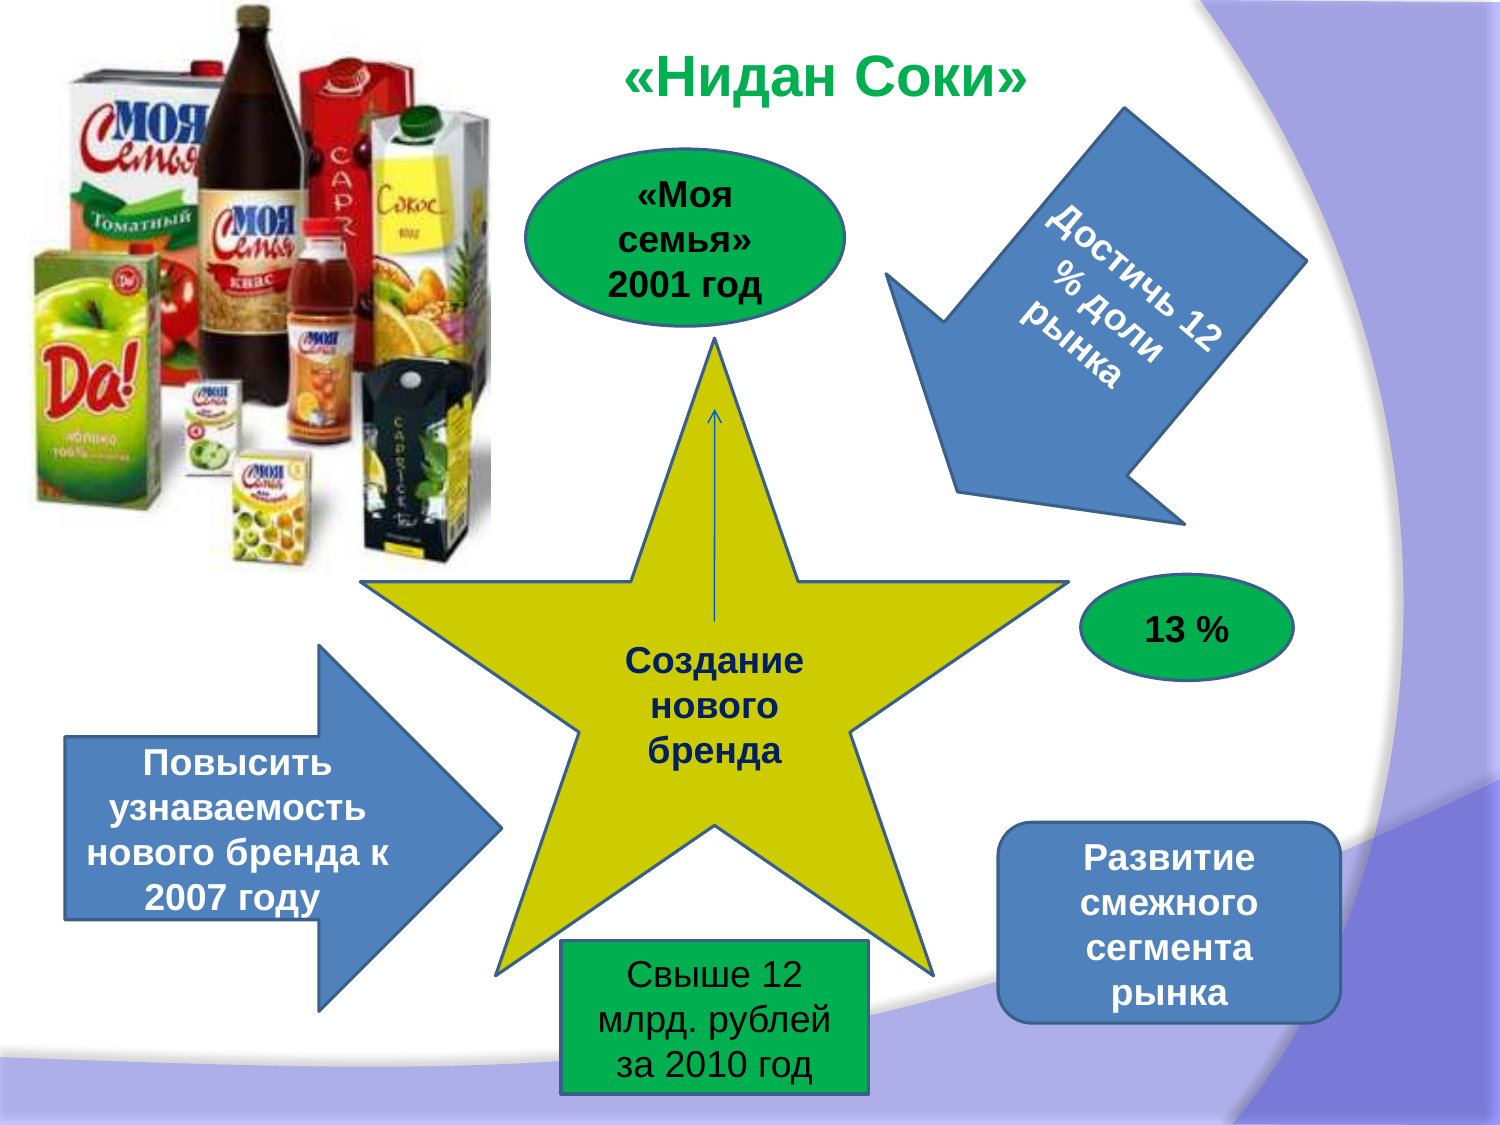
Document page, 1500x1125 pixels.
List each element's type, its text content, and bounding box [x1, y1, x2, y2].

text_box Свыше 12 млрд. рублей за 2010 год [559, 939, 870, 1096]
text_box Повысить узнаваемость нового бренда к 2007 году [63, 643, 504, 1013]
text_box Достичь 12 % доли рынка [884, 106, 1309, 526]
text_box «Нидан Соки» [608, 30, 1223, 116]
text_box Создание нового бренда [655, 336, 774, 505]
text_box «Моя семья» 2001 год [524, 147, 847, 328]
text_box 13 % [1079, 572, 1295, 683]
text_box Создание нового бренда [360, 526, 1071, 978]
text_box Развитие смежного сегмента рынка [996, 820, 1343, 1025]
picture [29, 0, 491, 573]
